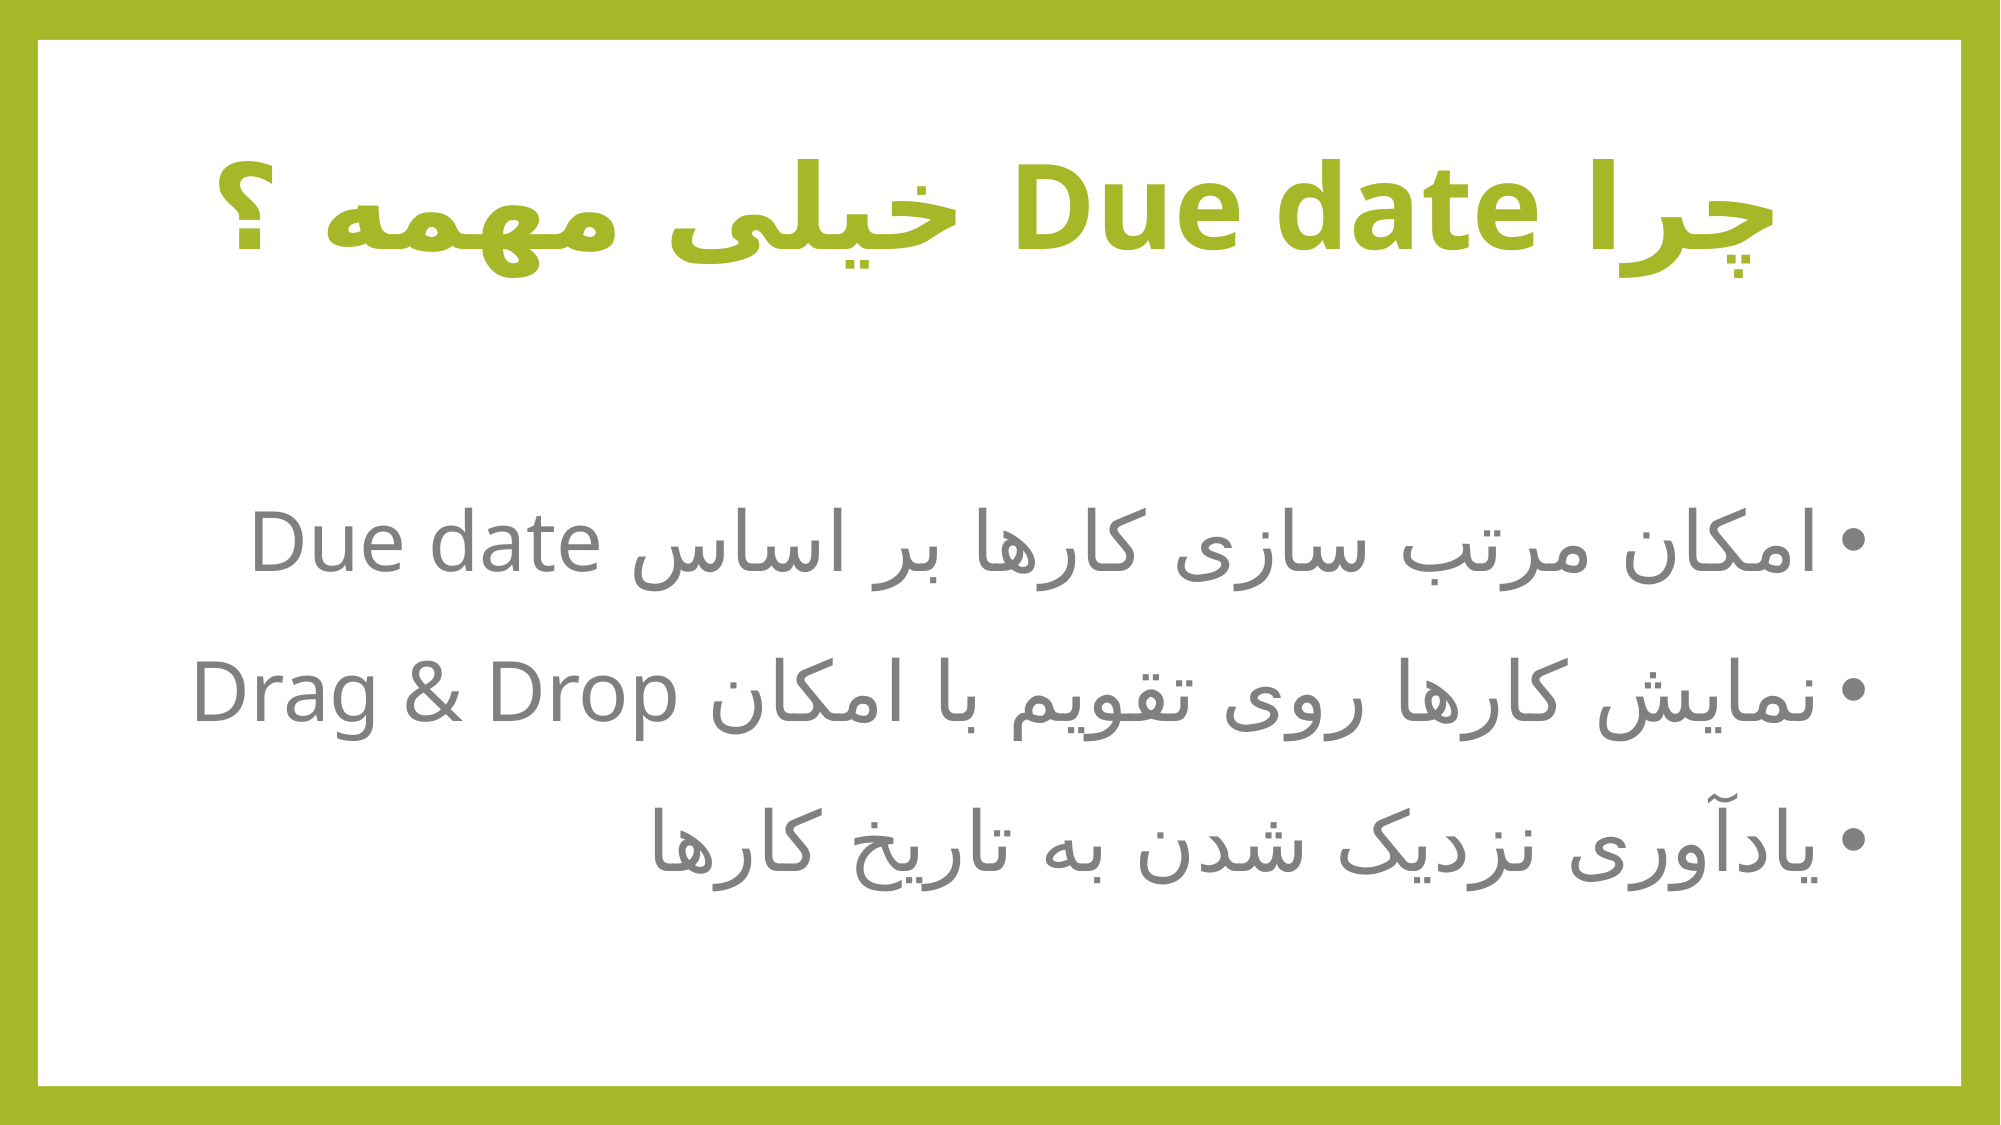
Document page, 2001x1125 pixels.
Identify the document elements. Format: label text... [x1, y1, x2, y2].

text_box امکان مرتب سازی کارها بر اساس Due date نمایش کارها روی تقویم با امکان Drag & Drop یادآوری نزدیک شدن به تاریخ کارها [52, 430, 1884, 896]
title چرا Due date خیلی مهمه ؟ [187, 99, 1808, 323]
